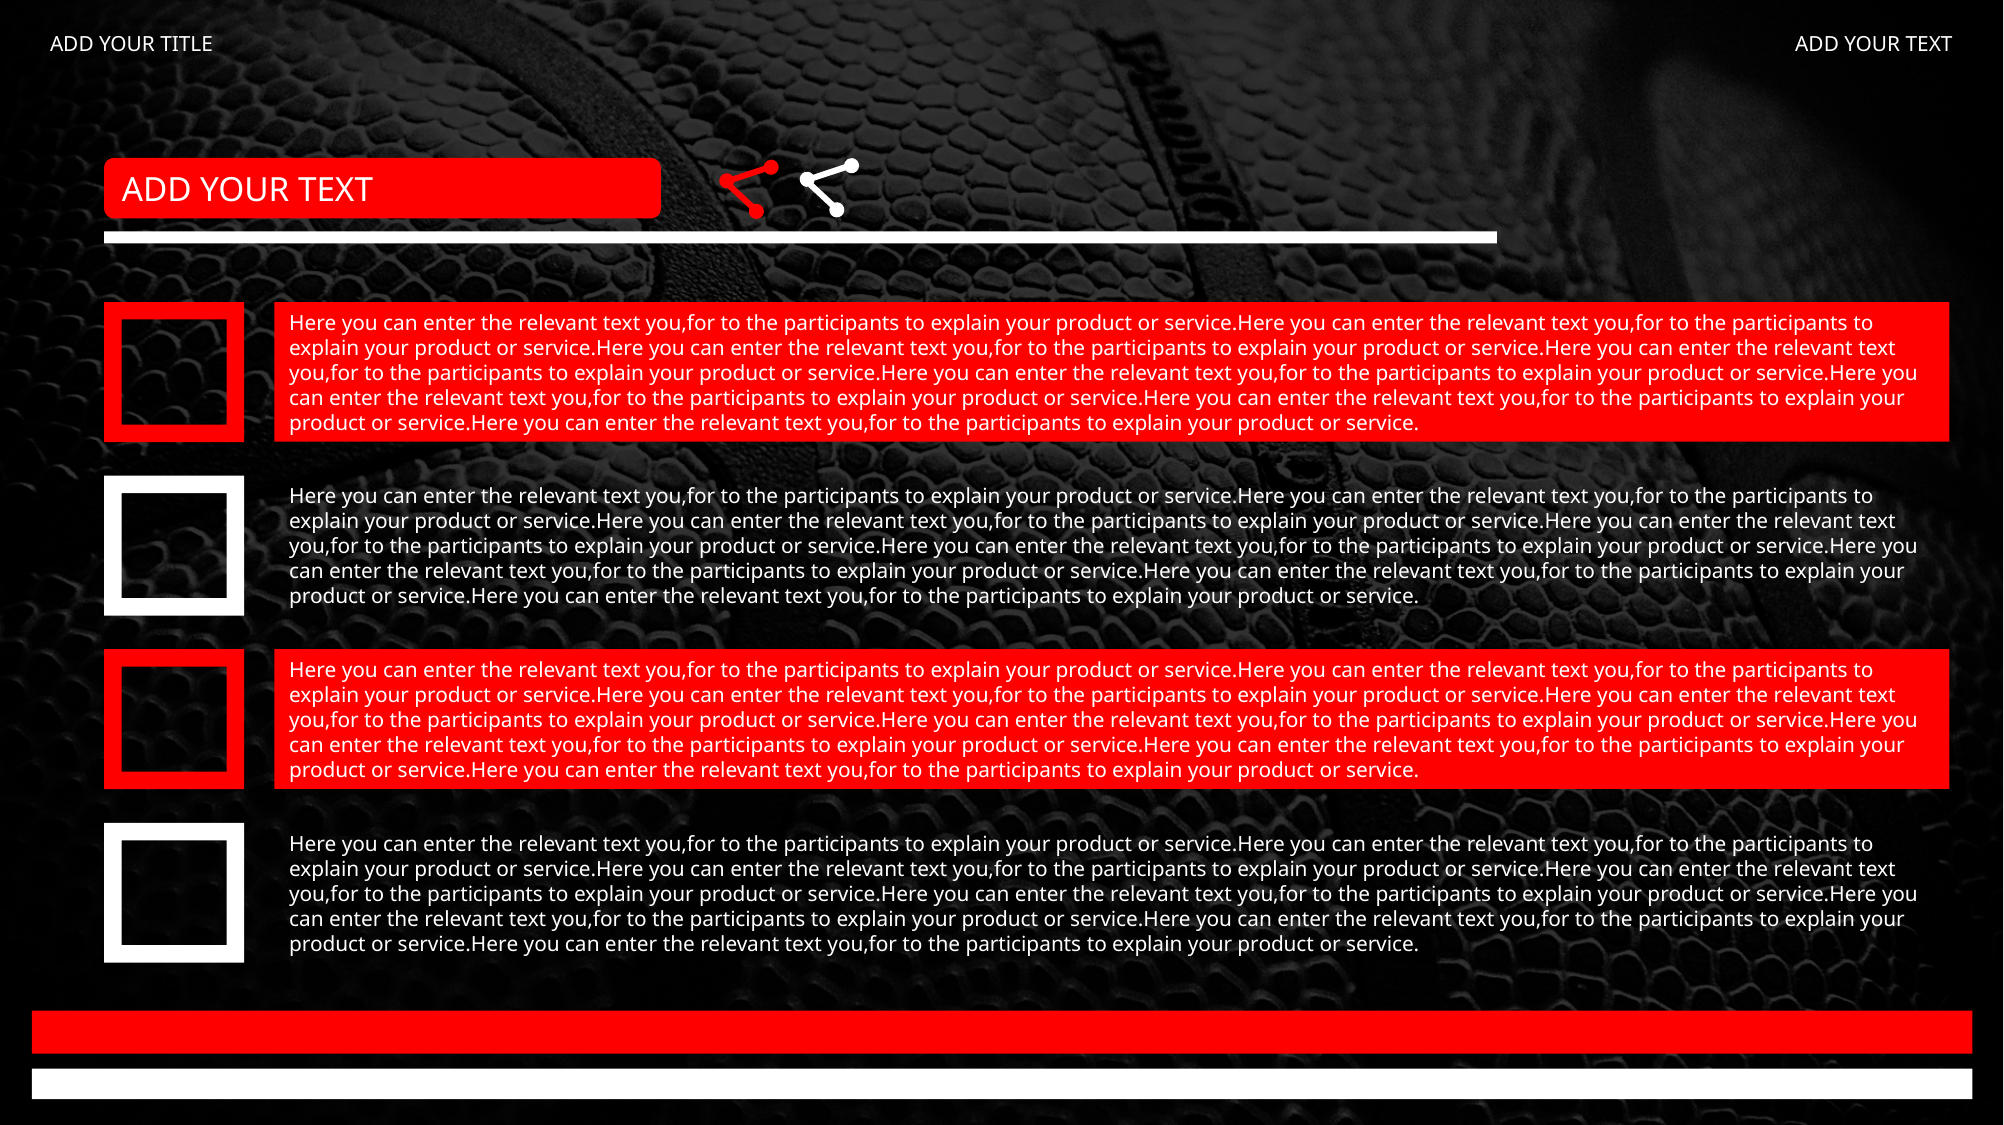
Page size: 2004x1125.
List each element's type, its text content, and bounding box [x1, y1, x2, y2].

text_box Here you can enter the relevant text you,for to the participants to explain your product or service.Here you can enter the relevant text you,for to the participants to explain your product or service.Here you can enter the relevant text you,for to the participants to explain your product or service.Here you can enter the relevant text you,for to the participants to explain your product or service.Here you can enter the relevant text you,for to the participants to explain your product or service.Here you can enter the relevant text you,for to the participants to explain your product or service.Here you can enter the relevant text you,for to the participants to explain your product or service.Here you can enter the relevant text you,for to the participants to explain your product or service. [274, 822, 1950, 963]
text_box Here you can enter the relevant text you,for to the participants to explain your product or service.Here you can enter the relevant text you,for to the participants to explain your product or service.Here you can enter the relevant text you,for to the participants to explain your product or service.Here you can enter the relevant text you,for to the participants to explain your product or service.Here you can enter the relevant text you,for to the participants to explain your product or service.Here you can enter the relevant text you,for to the participants to explain your product or service.Here you can enter the relevant text you,for to the participants to explain your product or service.Here you can enter the relevant text you,for to the participants to explain your product or service. [274, 649, 1950, 789]
text_box Here you can enter the relevant text you,for to the participants to explain your product or service.Here you can enter the relevant text you,for to the participants to explain your product or service.Here you can enter the relevant text you,for to the participants to explain your product or service.Here you can enter the relevant text you,for to the participants to explain your product or service.Here you can enter the relevant text you,for to the participants to explain your product or service.Here you can enter the relevant text you,for to the participants to explain your product or service.Here you can enter the relevant text you,for to the participants to explain your product or service.Here you can enter the relevant text you,for to the participants to explain your product or service. [274, 475, 1950, 616]
text_box [799, 158, 860, 218]
text_box ADD YOUR TITLE [35, 23, 228, 64]
text_box ADD YOUR TEXT [104, 157, 661, 219]
text_box ADD YOUR TEXT [1780, 23, 1968, 64]
text_box [719, 159, 779, 219]
text_box [31, 1010, 1973, 1054]
text_box [104, 302, 245, 443]
text_box Here you can enter the relevant text you,for to the participants to explain your product or service.Here you can enter the relevant text you,for to the participants to explain your product or service.Here you can enter the relevant text you,for to the participants to explain your product or service.Here you can enter the relevant text you,for to the participants to explain your product or service.Here you can enter the relevant text you,for to the participants to explain your product or service.Here you can enter the relevant text you,for to the participants to explain your product or service.Here you can enter the relevant text you,for to the participants to explain your product or service.Here you can enter the relevant text you,for to the participants to explain your product or service. [274, 302, 1950, 442]
text_box [104, 822, 245, 963]
text_box [104, 231, 1497, 244]
picture [0, 0, 2004, 1125]
text_box [104, 475, 245, 616]
text_box [31, 1068, 1973, 1100]
text_box [104, 649, 245, 790]
